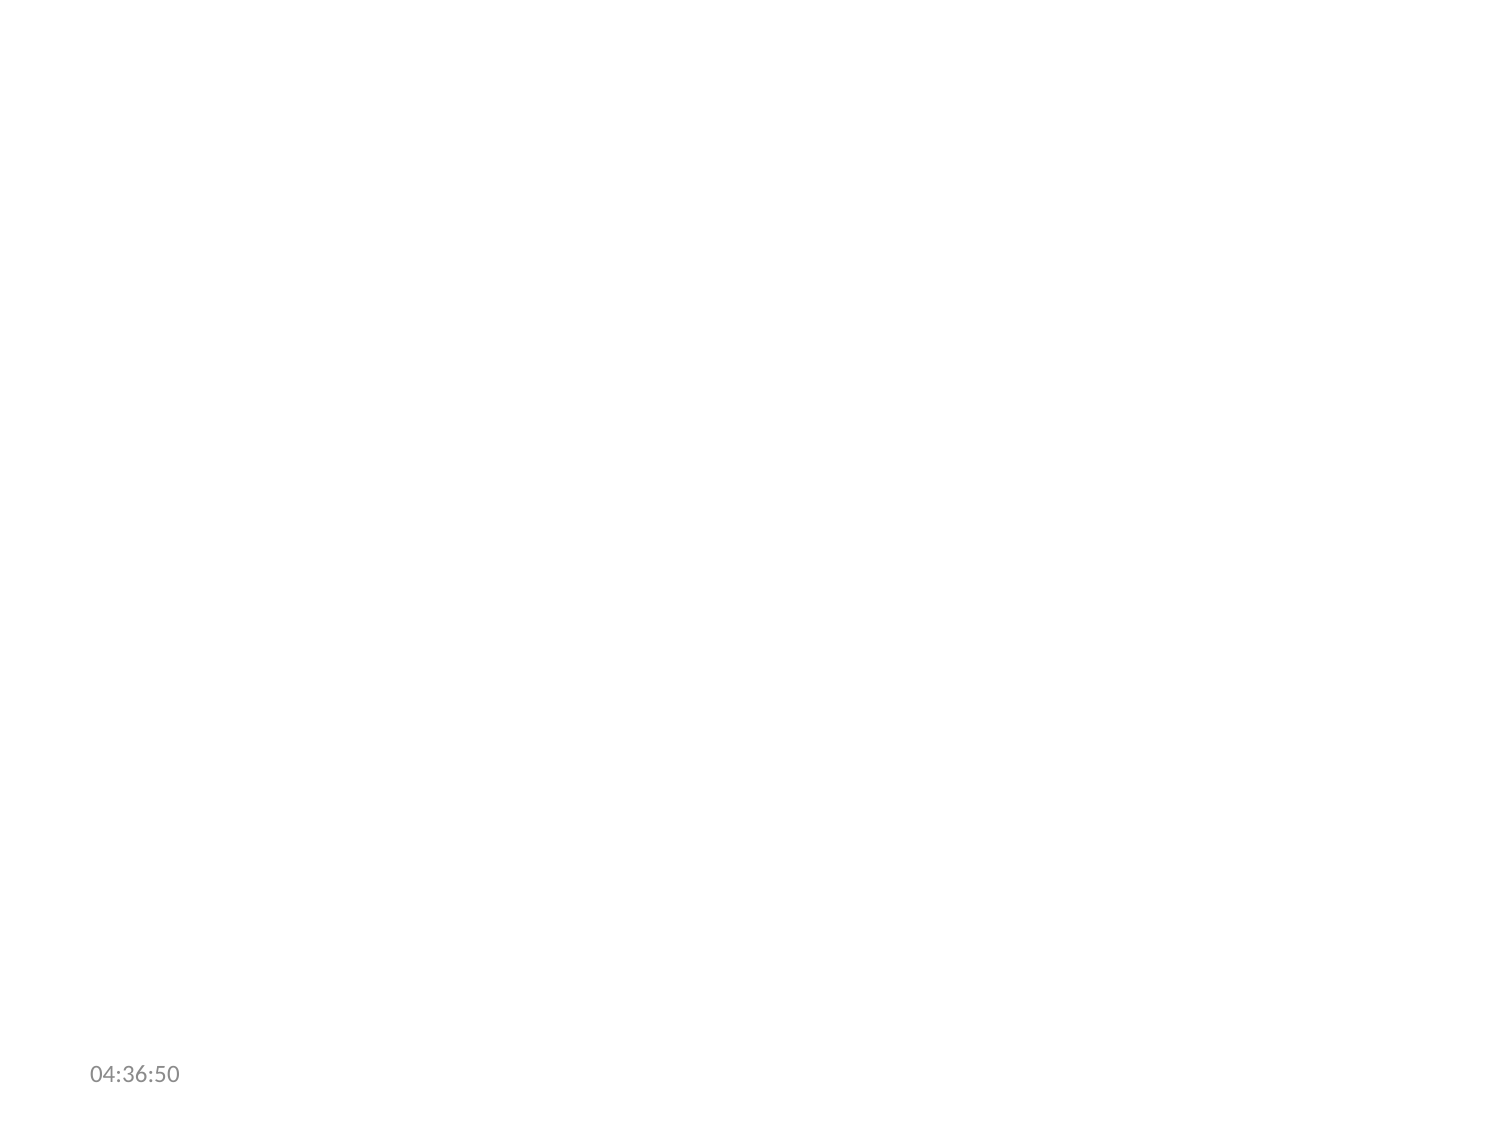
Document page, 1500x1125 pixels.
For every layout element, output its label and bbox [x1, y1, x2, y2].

slide_number [75, 1042, 425, 1103]
